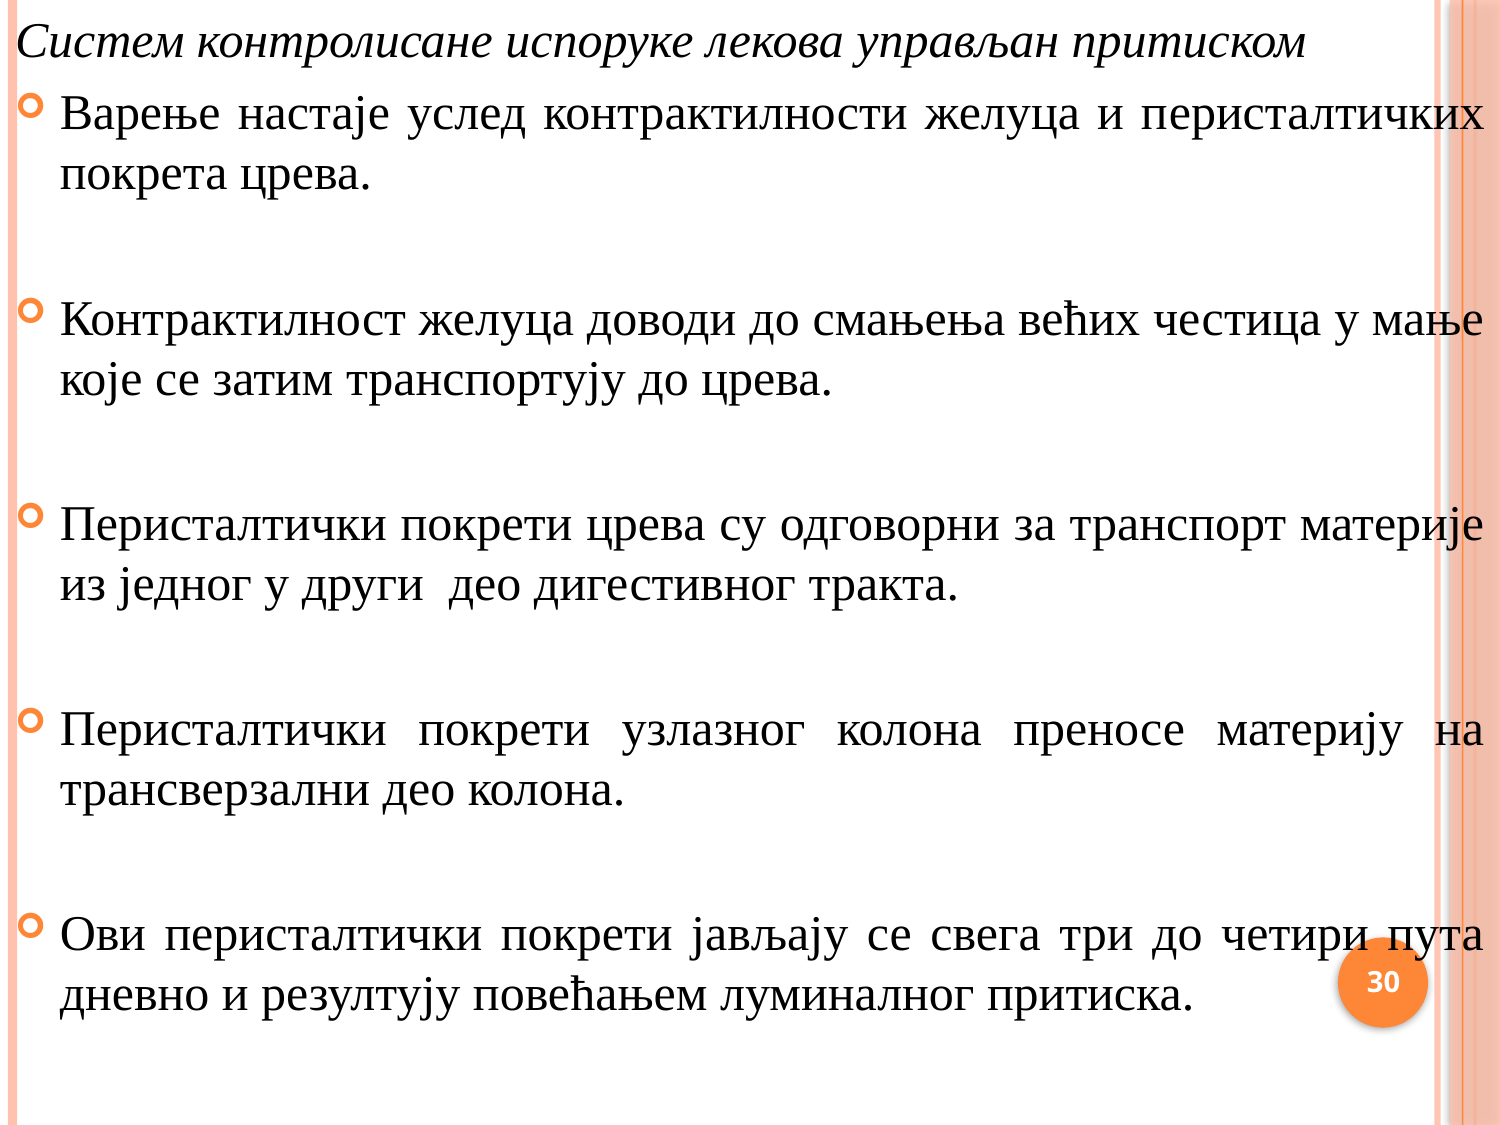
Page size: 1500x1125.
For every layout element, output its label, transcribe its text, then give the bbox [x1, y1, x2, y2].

list Систем контролисане испоруке лекова управљан притиском Варење настаје услед контрактилности желуца и перисталтичких покрета црева. Контрактилност желуца доводи до смањења већих честица у мање које се затим транспортују до црева. Перисталтички покрети црева су одговорни за транспорт материје из једног у други део дигестивног тракта. Перисталтички покрети узлазног колона преносе материју на трансверзални део колона. Ови перисталтички покрети јављају се свега три до четири пута дневно и резултују повећањем луминалног притиска. [0, 0, 1500, 1125]
slide_number 30 [1333, 940, 1434, 1026]
